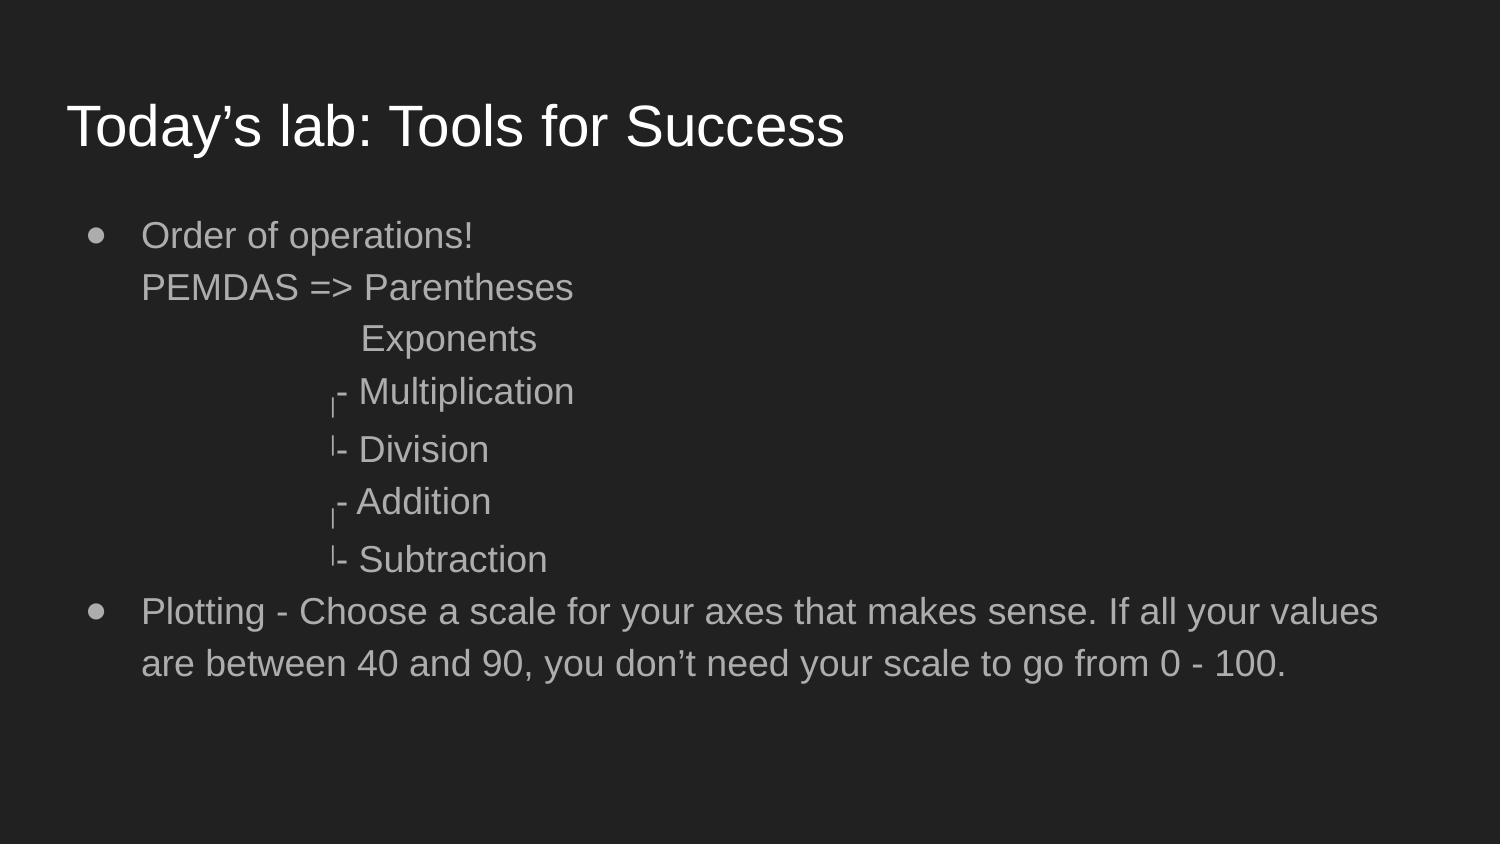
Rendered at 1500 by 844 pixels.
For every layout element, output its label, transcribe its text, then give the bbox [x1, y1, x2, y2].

list Order of operations! PEMDAS => Parentheses Exponents |- Multiplication |- Division |- Addition |- Subtraction Plotting - Choose a scale for your axes that makes sense. If all your values are between 40 and 90, you don’t need your scale to go from 0 - 100. [51, 189, 1449, 750]
title Today’s lab: Tools for Success [51, 72, 1449, 167]
